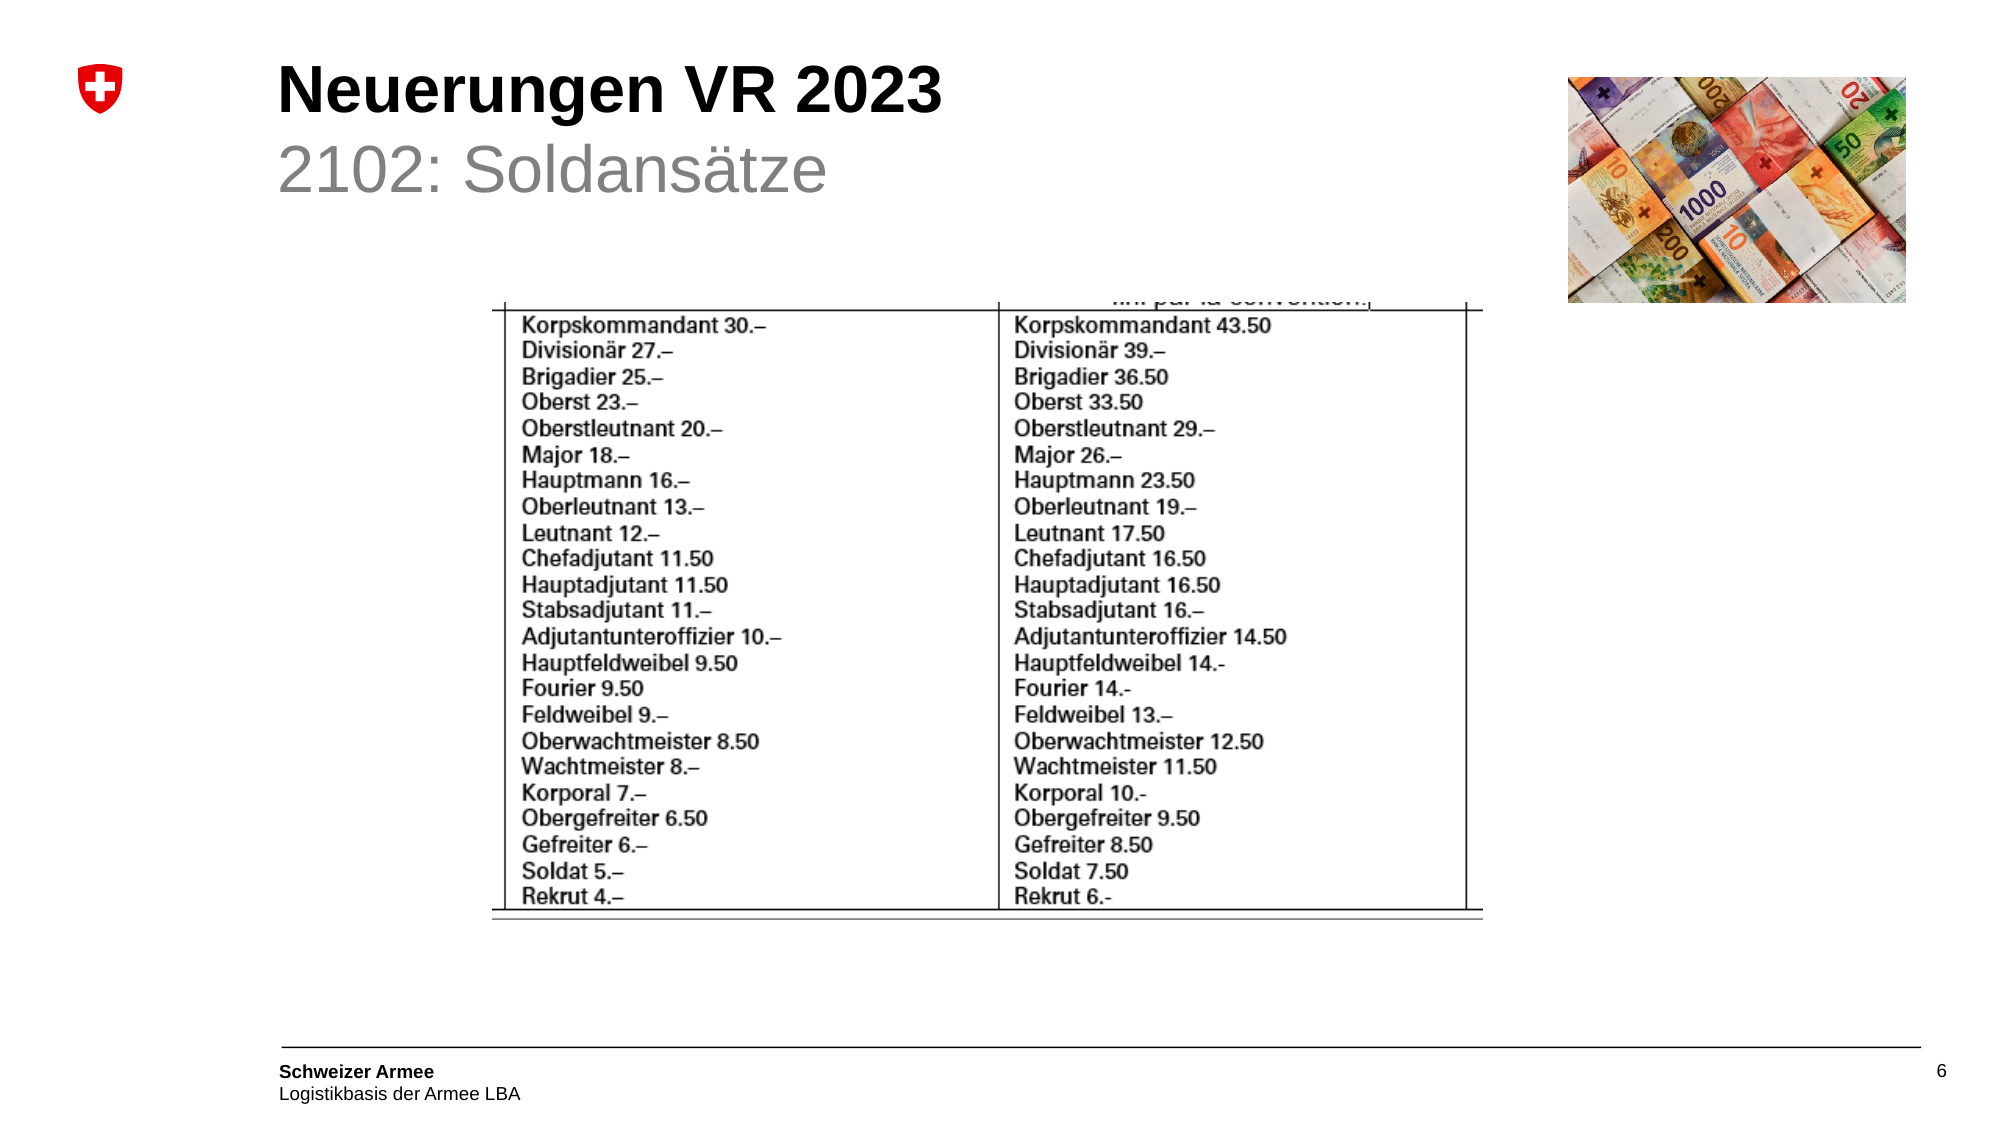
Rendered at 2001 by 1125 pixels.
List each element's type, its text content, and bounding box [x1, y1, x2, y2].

title Neuerungen VR 2023 2102: Soldansätze [277, 45, 1910, 209]
picture [1567, 77, 1906, 303]
picture [491, 302, 1483, 921]
picture [78, 64, 123, 115]
